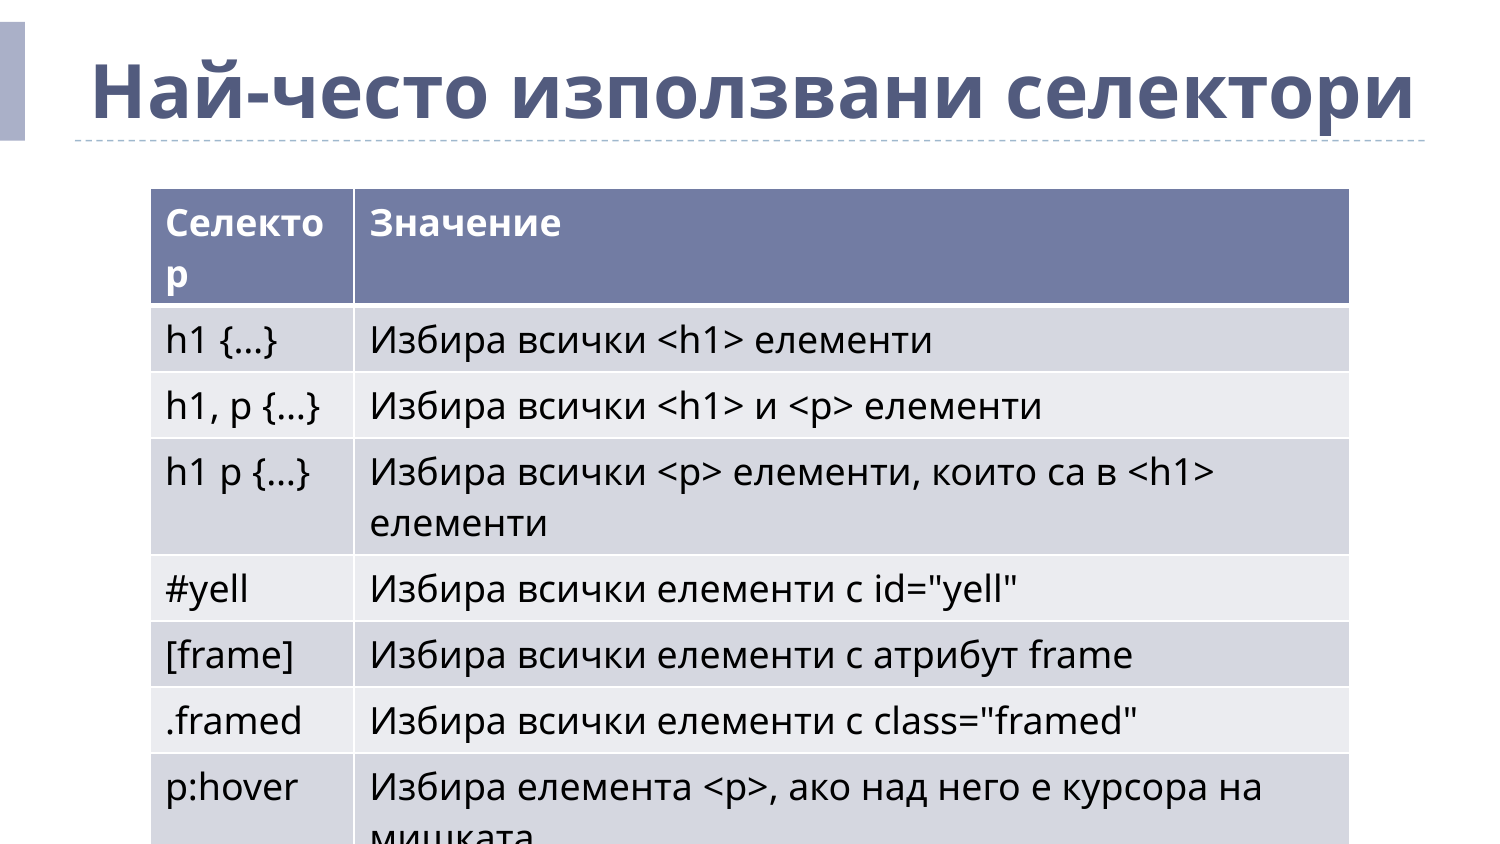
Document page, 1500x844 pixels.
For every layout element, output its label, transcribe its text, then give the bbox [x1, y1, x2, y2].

table_cell Избира всички елементи с class="framed" [355, 688, 1349, 752]
title Най-често използвани селектори [75, 18, 1475, 141]
table_cell h1, p {…} [151, 373, 353, 437]
table_cell p:hover [151, 754, 353, 844]
table_header Значение [355, 189, 1349, 303]
table_cell h1 p {…} [151, 439, 353, 554]
table_header Селектор [151, 189, 353, 303]
table_cell Избира всички <p> елементи, които са в <h1> елементи [355, 439, 1349, 554]
table_cell Избира всички <h1> и <p> елементи [355, 373, 1349, 437]
table_cell h1 {…} [151, 308, 353, 371]
table_cell Избира всички елементи с атрибут frame [355, 622, 1349, 686]
table_cell #yell [151, 556, 353, 620]
table_cell [frame] [151, 622, 353, 686]
table_cell Избира всички елементи с id="yell" [355, 556, 1349, 620]
table_cell Избира елемента <p>, ако над него е курсора на мишката [355, 754, 1349, 844]
table_cell Избира всички <h1> елементи [355, 308, 1349, 371]
table_cell .framed [151, 688, 353, 752]
